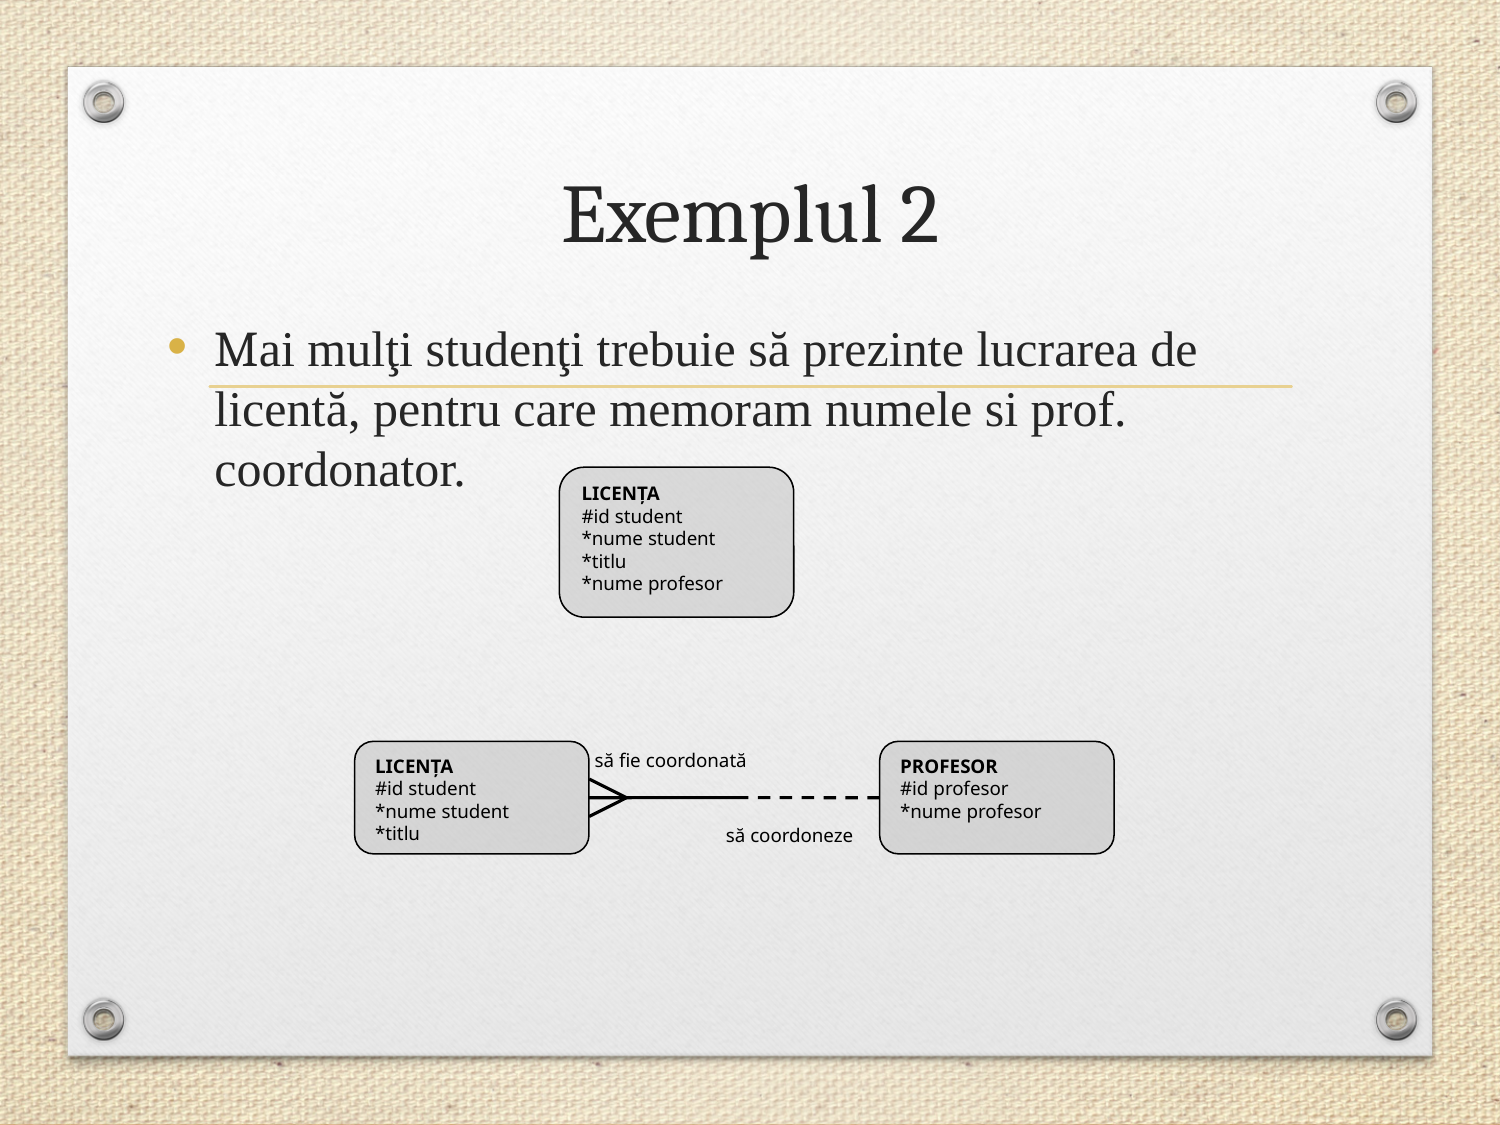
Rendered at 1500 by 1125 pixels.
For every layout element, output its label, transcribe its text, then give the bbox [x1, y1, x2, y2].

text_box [277, 466, 944, 637]
title Exemplul 2 [193, 150, 1309, 268]
list Mai mulţi studenţi trebuie să prezinte lucrarea de licentă, pentru care memoram numele si prof. coordonator. [152, 308, 1268, 874]
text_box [232, 709, 1199, 861]
picture [0, 0, 1500, 1125]
